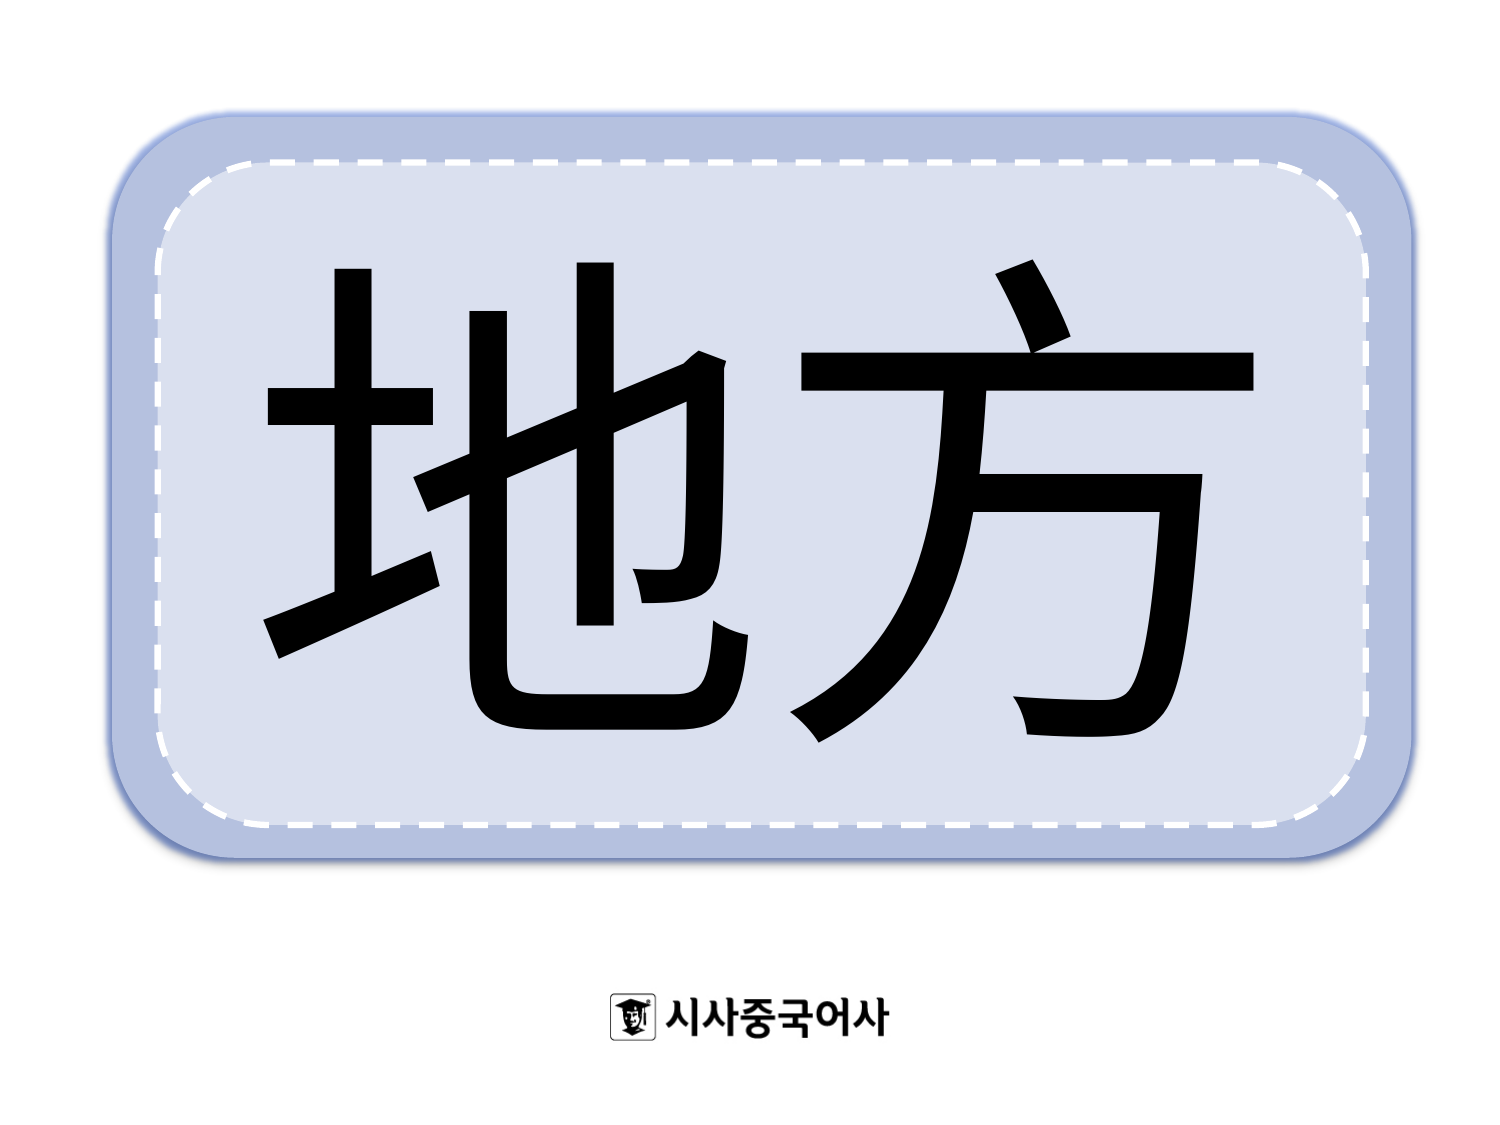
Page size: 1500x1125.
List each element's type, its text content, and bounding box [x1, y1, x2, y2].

text_box 地方 [162, 160, 1371, 824]
picture [602, 987, 898, 1047]
